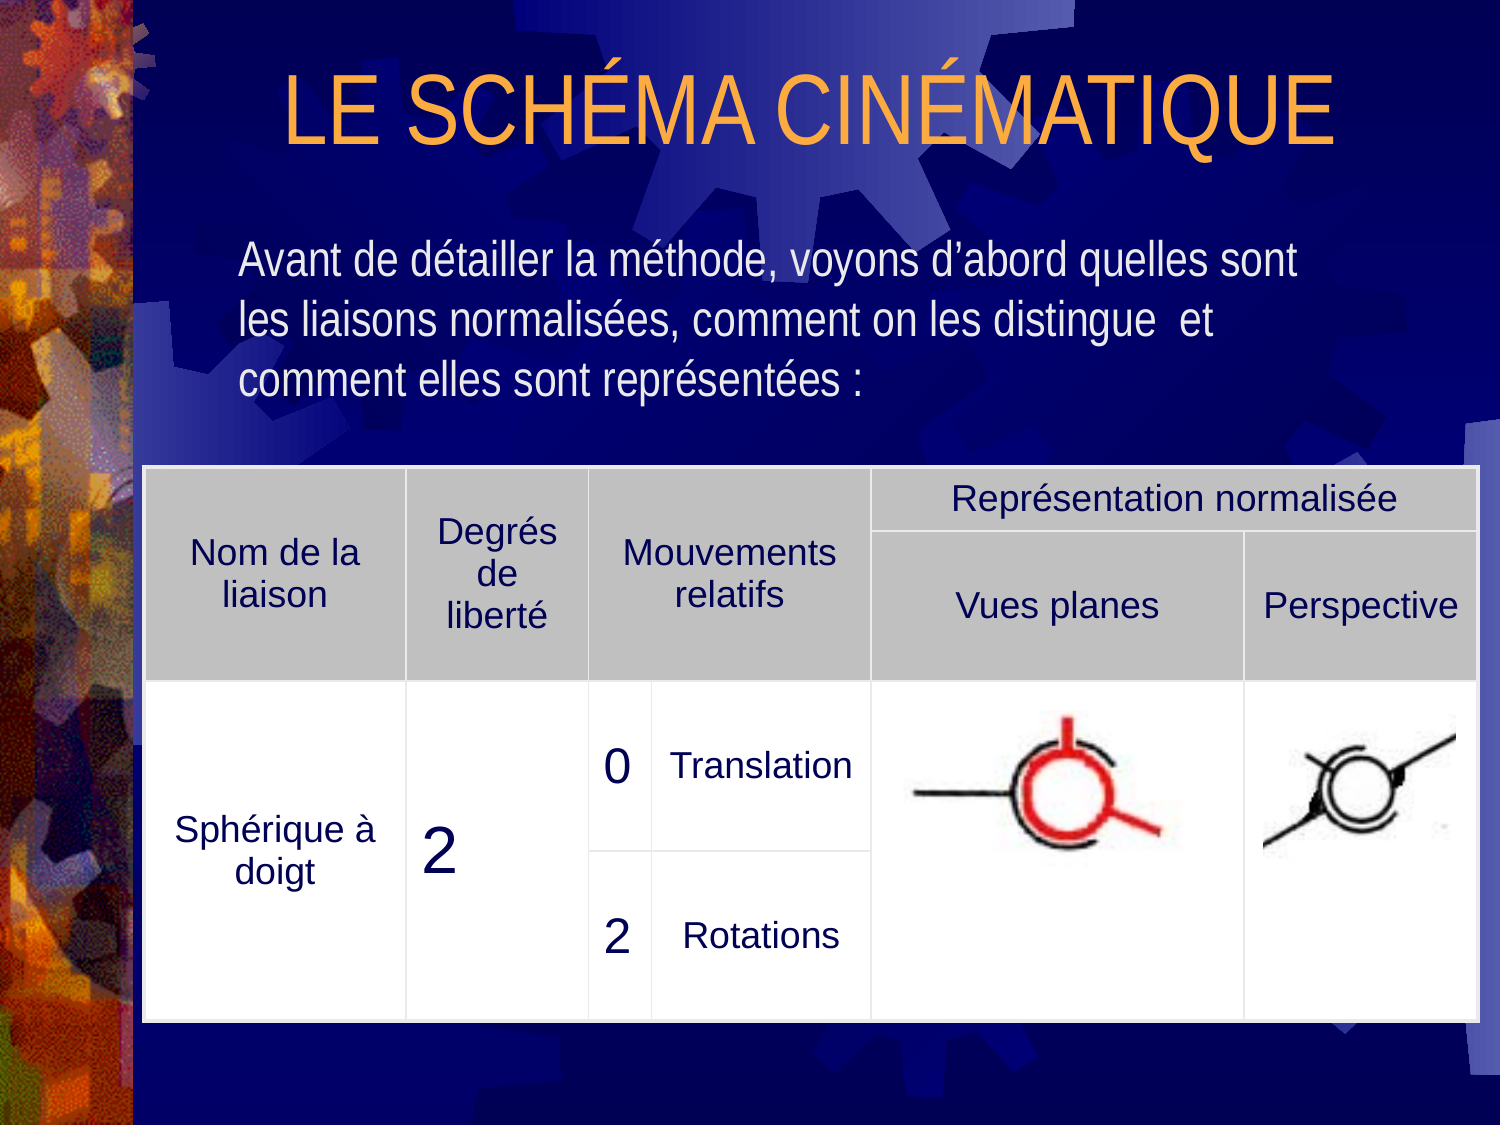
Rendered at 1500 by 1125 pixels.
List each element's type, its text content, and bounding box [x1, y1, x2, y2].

text_box LE SCHÉMA CINÉMATIQUE [267, 37, 1365, 173]
table_cell Perspective [1245, 532, 1476, 680]
text_box Avant de détailler la méthode, voyons d’abord quelles sont les liaisons normalisées, comment on les distingue et comment elles sont représentées : [223, 218, 1355, 414]
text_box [1262, 714, 1457, 861]
table_header Degrés de liberté [407, 469, 588, 680]
table_cell [872, 682, 1243, 1019]
table_header Mouvements relatifs [589, 469, 870, 680]
table_cell Translation [652, 682, 870, 850]
table_header Nom de la liaison [146, 469, 405, 680]
text_box [426, 365, 796, 441]
table_cell 2 [589, 852, 651, 1019]
table_cell Vues planes [872, 532, 1243, 680]
picture [0, 0, 133, 1125]
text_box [903, 710, 1191, 867]
table_cell Sphérique à doigt [146, 682, 405, 1019]
table_cell Rotations [652, 852, 870, 1019]
table_header Représentation normalisée [872, 469, 1476, 530]
table_cell 2 [407, 682, 588, 1019]
table_cell 0 [589, 682, 651, 850]
table_cell [1245, 682, 1476, 1019]
